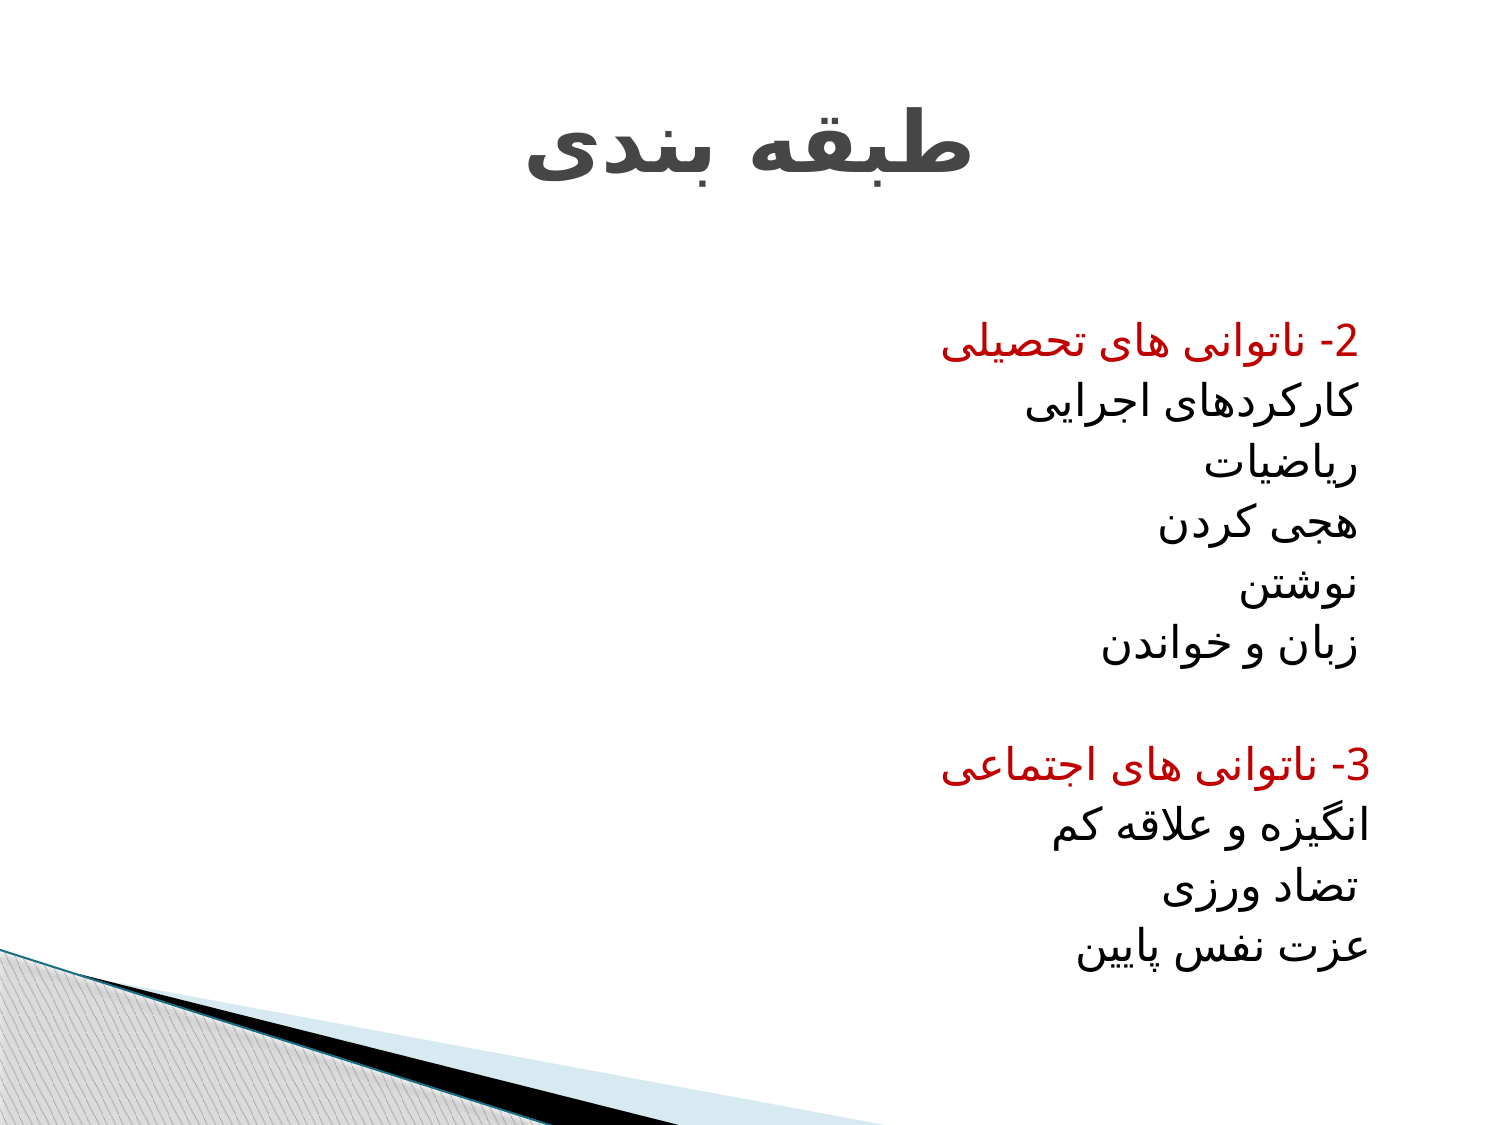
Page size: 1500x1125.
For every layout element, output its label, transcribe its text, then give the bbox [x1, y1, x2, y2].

title طبقه بندی [75, 45, 1425, 233]
list 2- ناتوانی های تحصیلی کارکردهای اجرایی ریاضیات هجی کردن نوشتن زبان و خواندن 3- ناتوانی های اجتماعی انگیزه و علاقه کم تضاد ورزی عزت نفس پایین [75, 243, 1425, 986]
